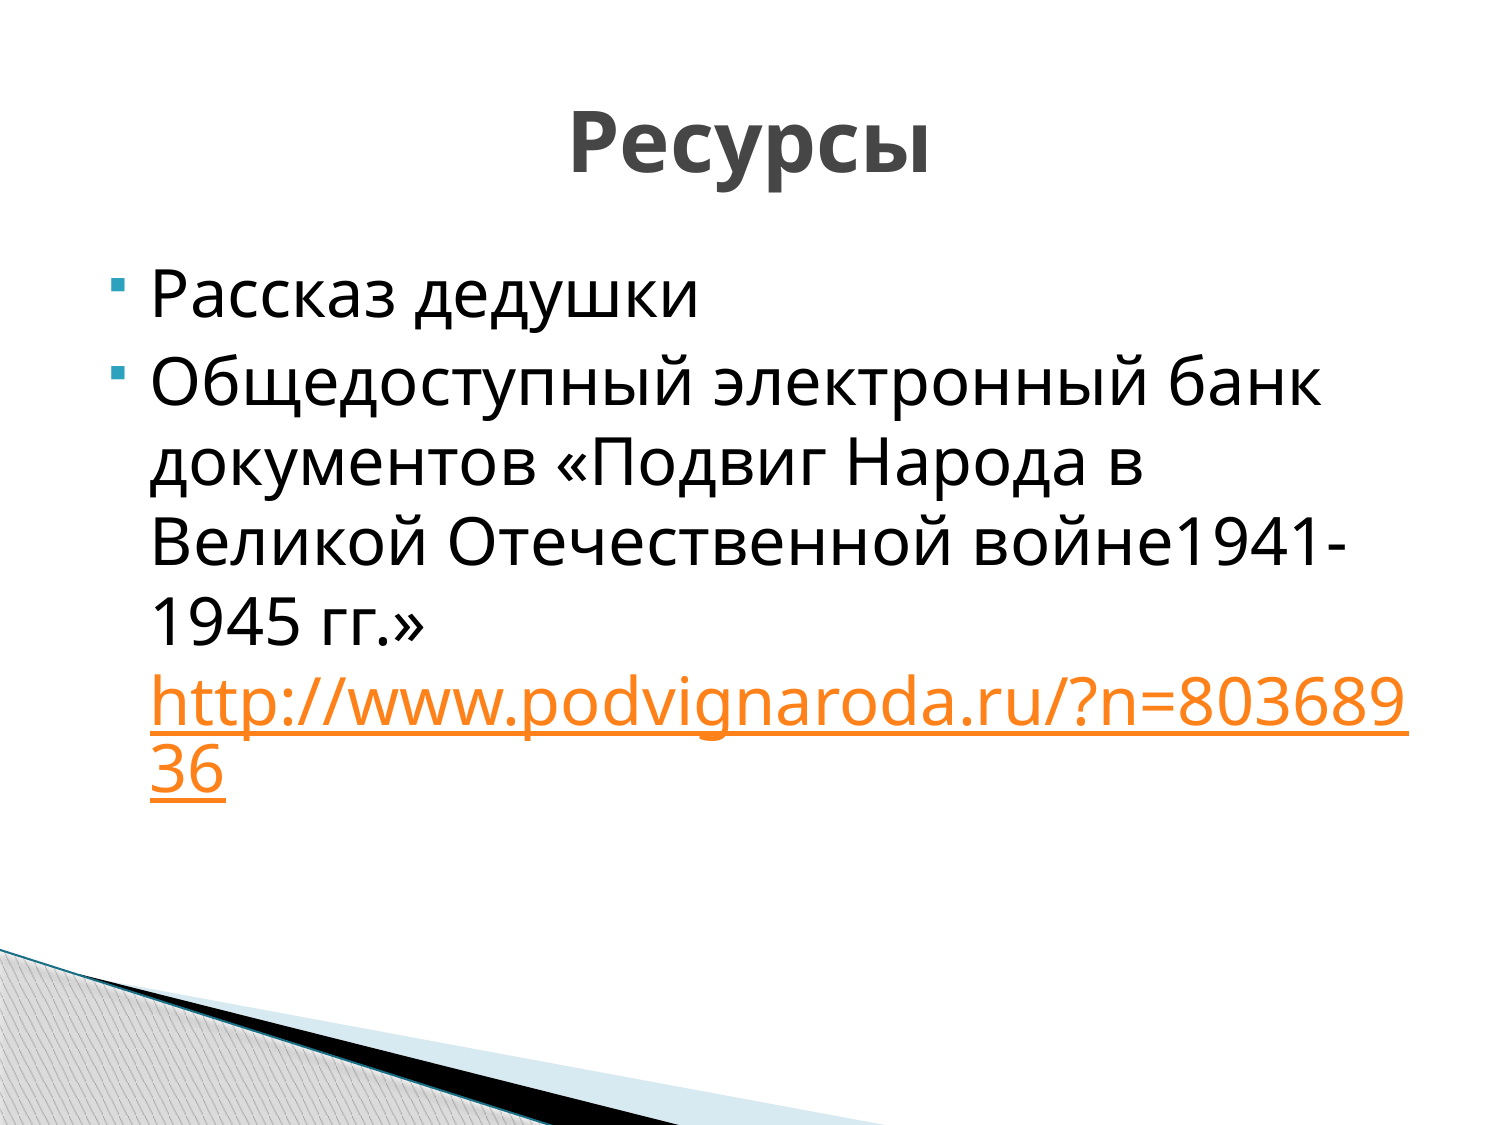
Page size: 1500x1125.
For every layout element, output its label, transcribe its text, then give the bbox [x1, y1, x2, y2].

title Ресурсы [75, 45, 1425, 233]
list Рассказ дедушки Общедоступный электронный банк документов «Подвиг Народа в Великой Отечественной войне1941-1945 гг.» http://www.podvignaroda.ru/?n=80368936 [75, 243, 1425, 986]
